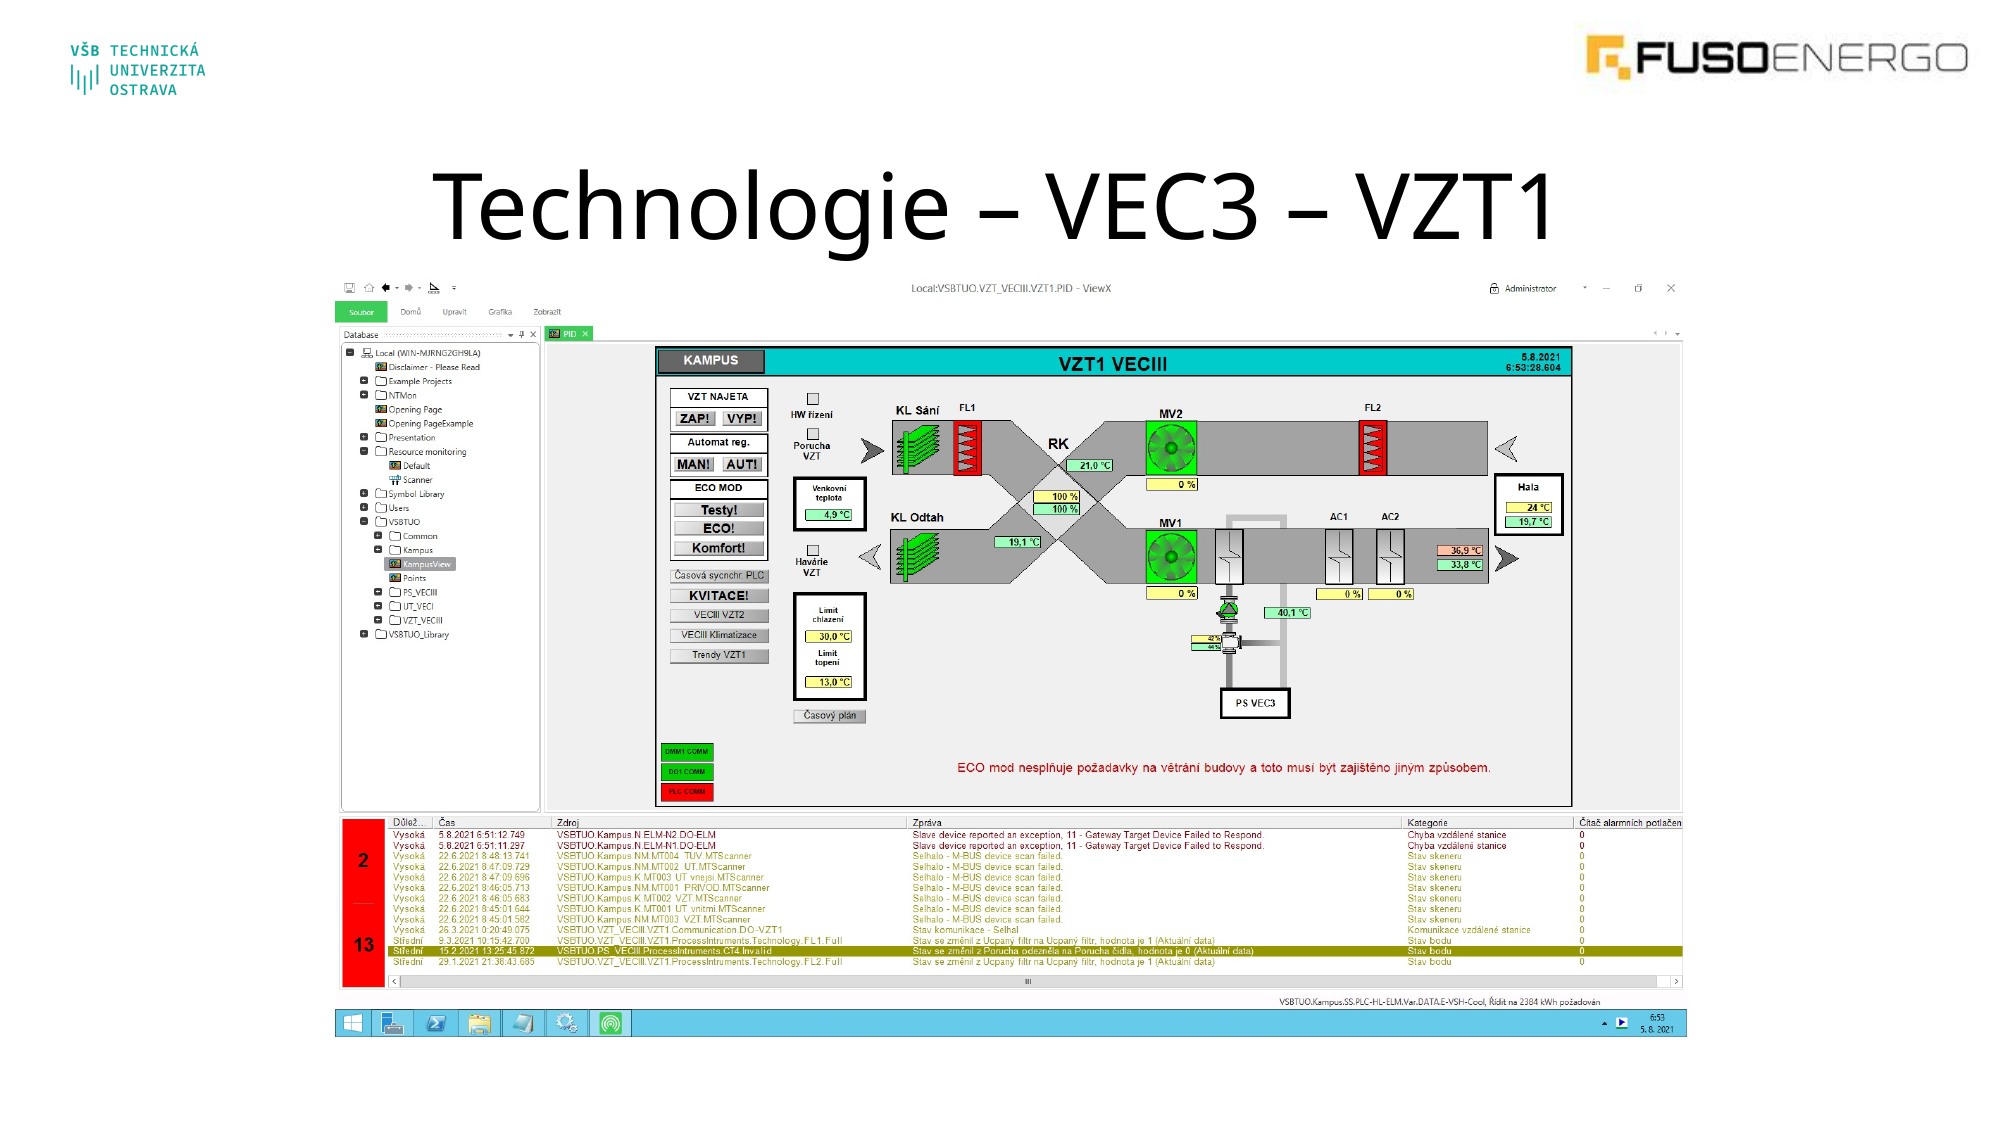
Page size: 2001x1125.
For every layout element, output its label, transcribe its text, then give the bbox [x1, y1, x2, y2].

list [70, 41, 205, 95]
title Technologie – VEC3 – VZT1 [137, 141, 1863, 278]
picture [1574, 21, 1981, 95]
picture [335, 277, 1687, 1037]
